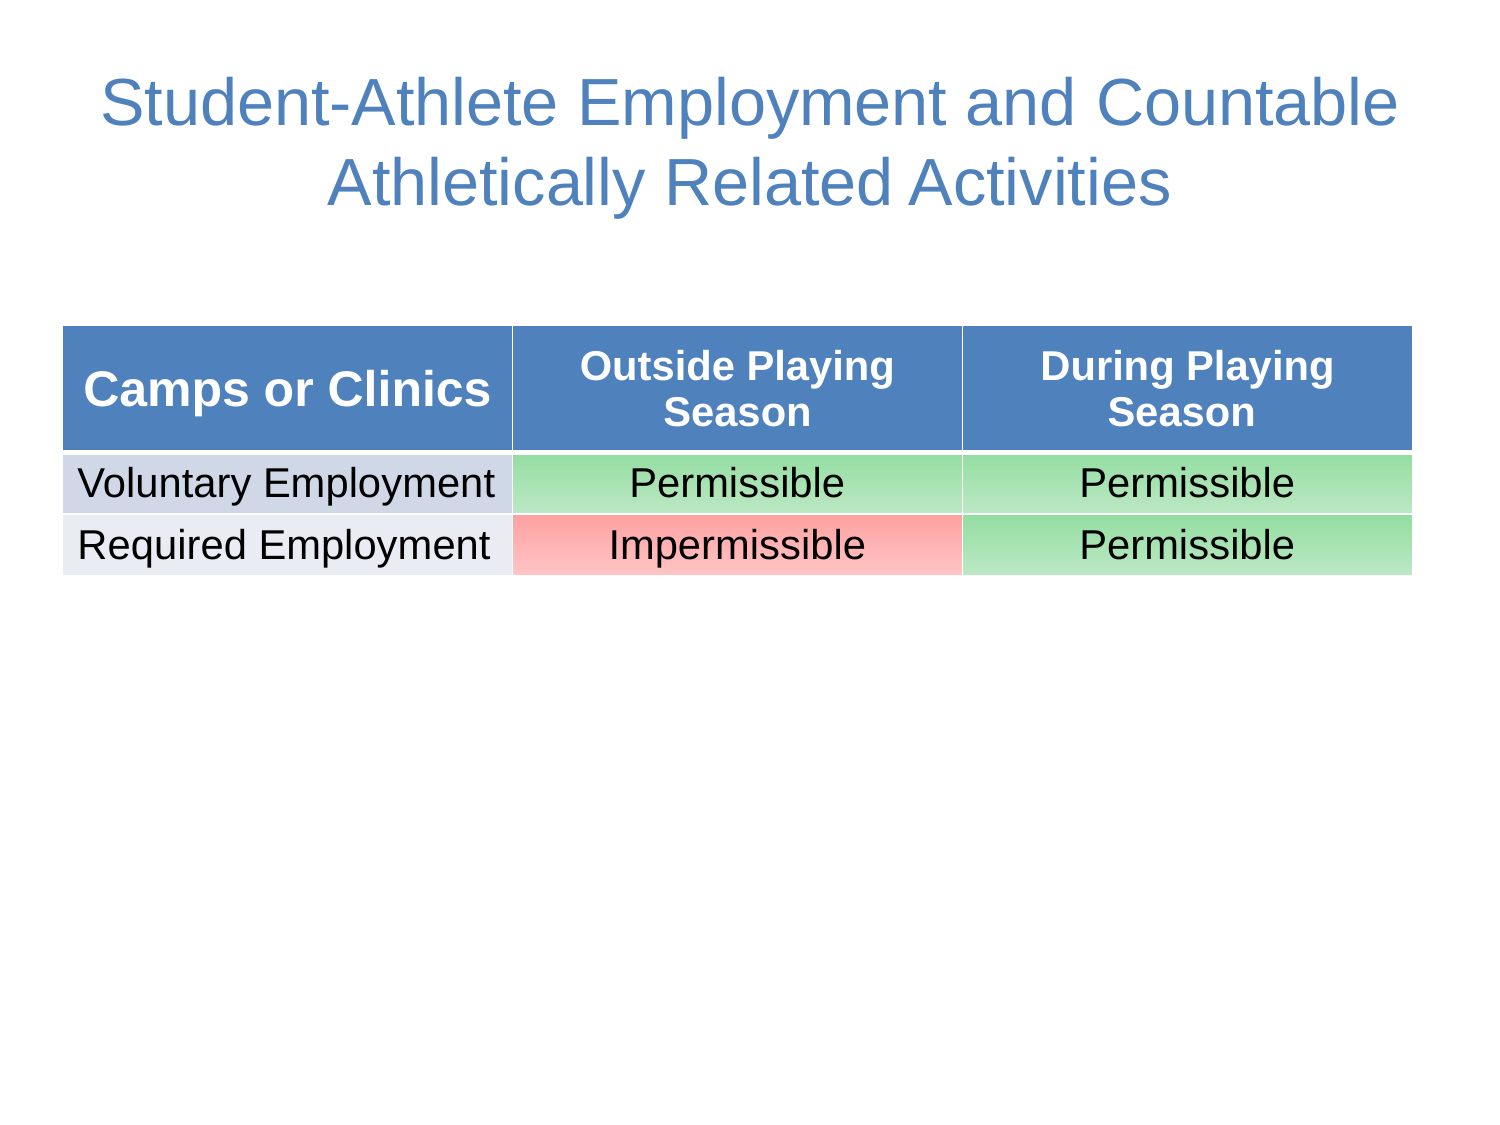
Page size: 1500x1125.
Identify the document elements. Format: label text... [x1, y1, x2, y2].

title Student-Athlete Employment and Countable Athletically Related Activities [75, 45, 1425, 233]
table_header Camps or Clinics [63, 326, 512, 450]
table_cell Voluntary Employment [63, 455, 512, 513]
table_cell Permissible [963, 455, 1412, 513]
table_header Outside Playing Season [513, 326, 962, 450]
table_cell Permissible [513, 455, 962, 513]
table_cell Permissible [963, 515, 1412, 575]
table_cell Impermissible [513, 515, 962, 575]
table_cell Required Employment [63, 515, 512, 575]
table_header During Playing Season [963, 326, 1412, 450]
